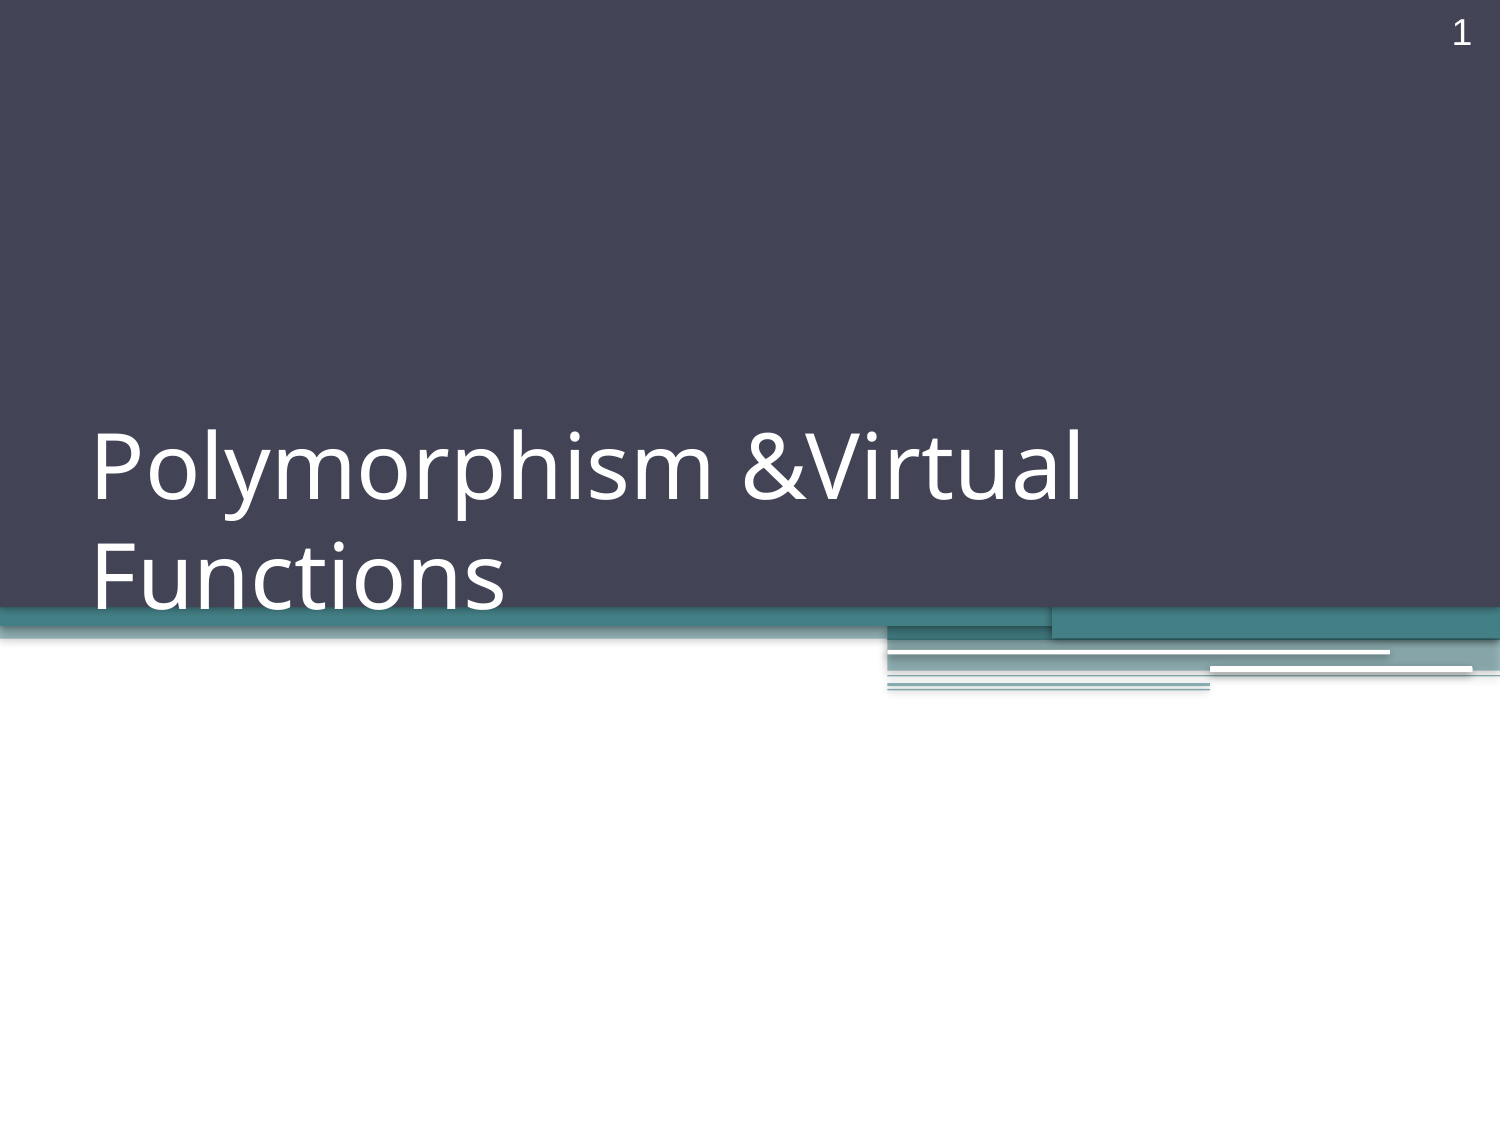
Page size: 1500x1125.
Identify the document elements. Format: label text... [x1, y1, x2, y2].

footer [887, 689, 1100, 765]
title Polymorphism &Virtual Functions [75, 394, 1463, 636]
slide_number 1 [1364, 0, 1488, 61]
